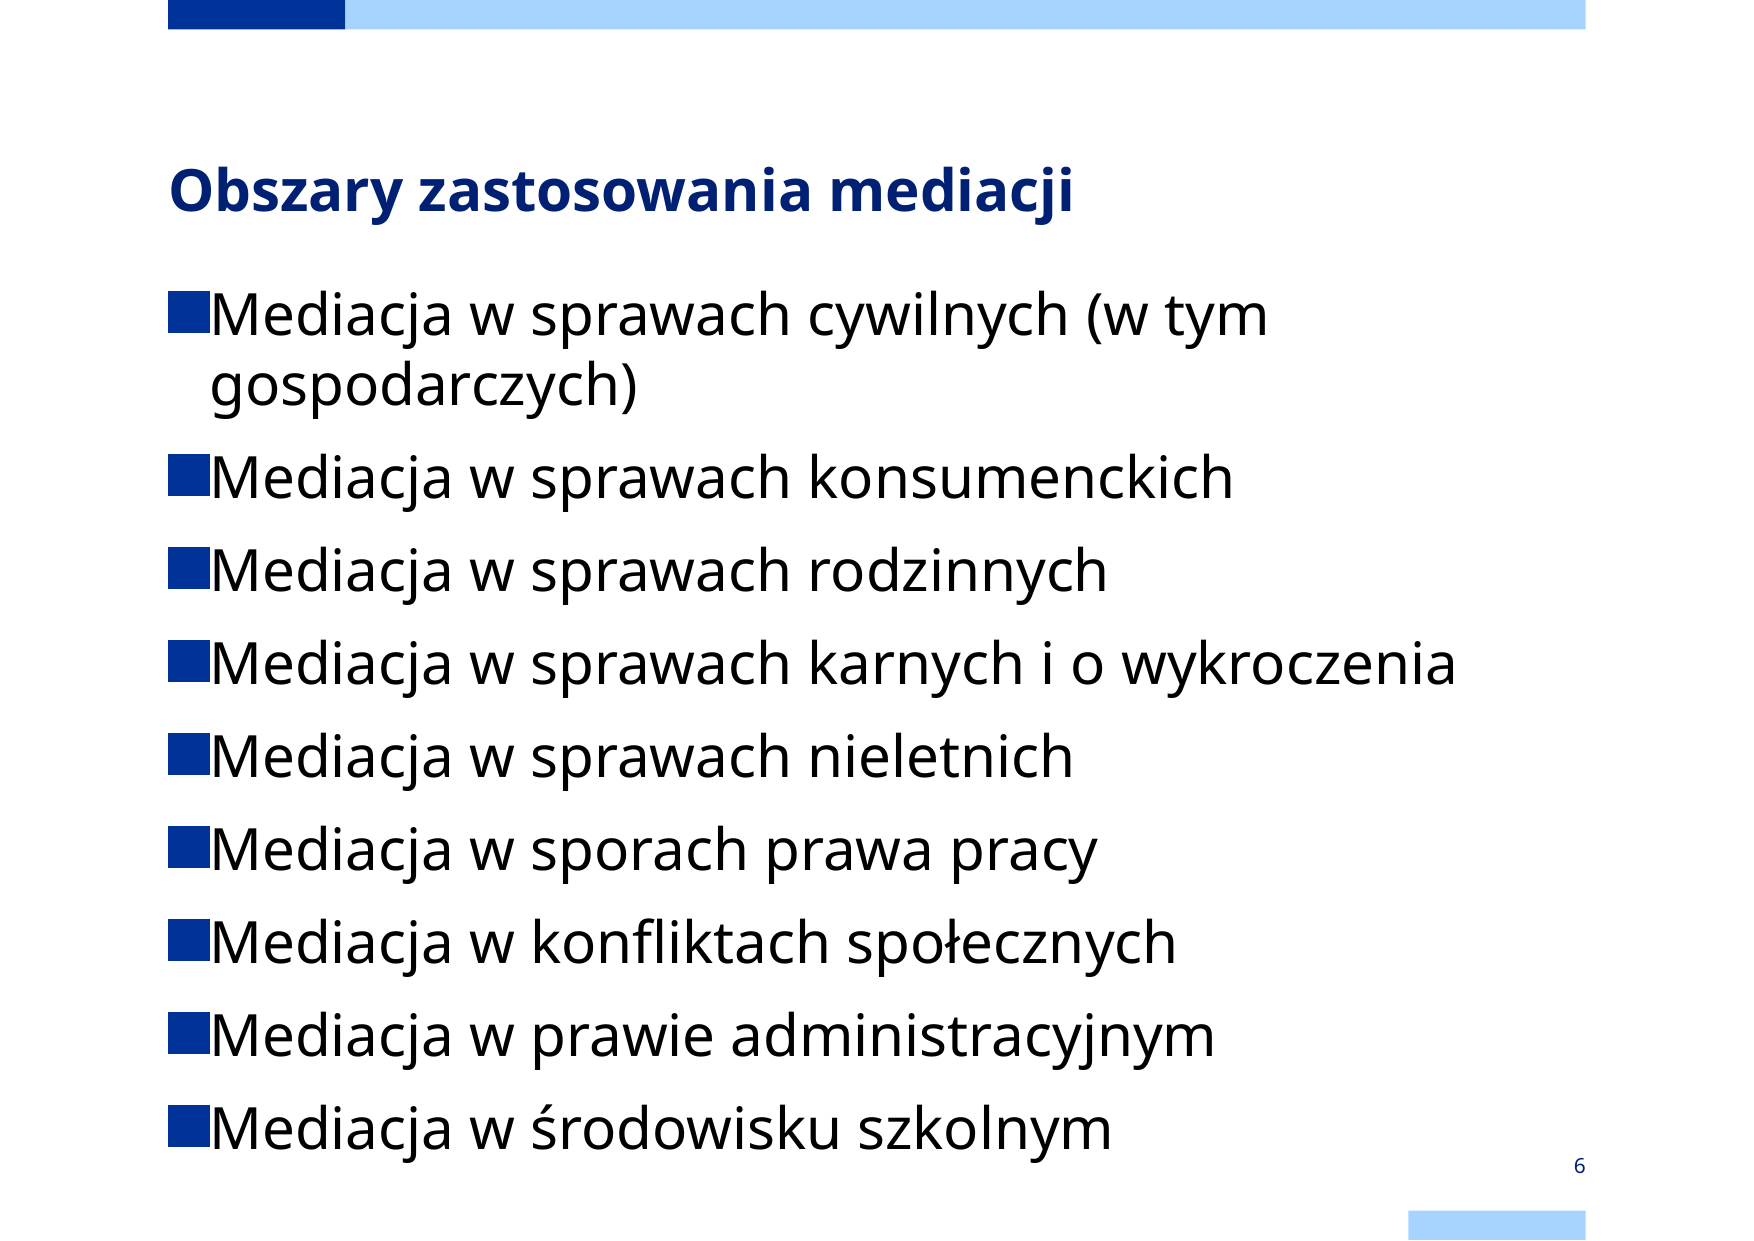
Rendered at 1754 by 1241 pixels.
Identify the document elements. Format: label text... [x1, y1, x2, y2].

picture [168, 454, 210, 496]
slide_number 6 [1408, 1151, 1586, 1182]
picture [168, 1105, 210, 1147]
picture [168, 640, 210, 682]
picture [168, 919, 210, 961]
picture [168, 733, 210, 775]
picture [168, 547, 210, 589]
picture [168, 291, 210, 333]
list Mediacja w sprawach cywilnych (w tym gospodarczych) Mediacja w sprawach konsumenckich Mediacja w sprawach rodzinnych Mediacja w sprawach karnych i o wykroczenia Mediacja w sprawach nieletnich Mediacja w sporach prawa pracy Mediacja w konfliktach społecznych Mediacja w prawie administracyjnym Mediacja w środowisku szkolnym [168, 277, 1586, 1093]
picture [168, 1012, 210, 1054]
picture [168, 826, 210, 868]
title Obszary zastosowania mediacji [168, 147, 1586, 243]
